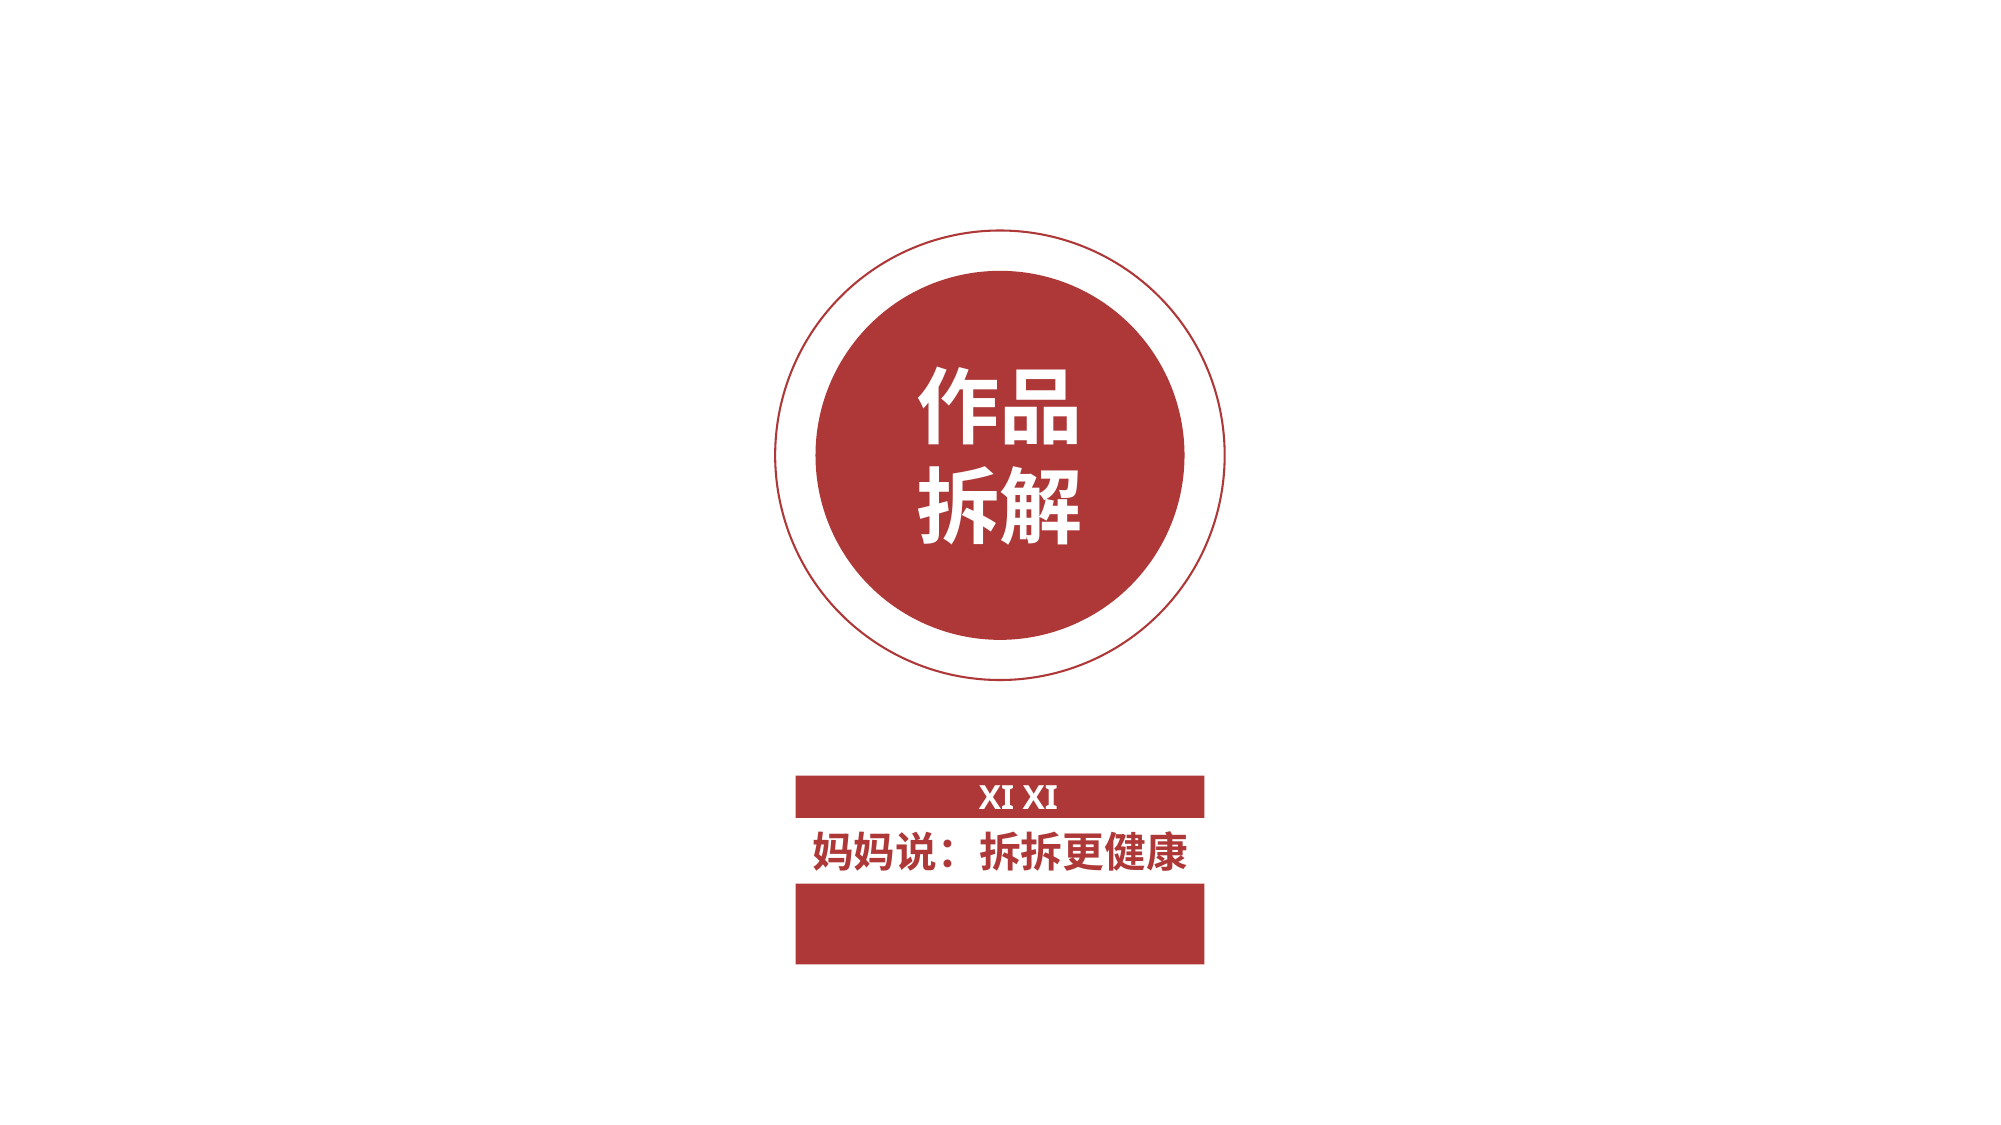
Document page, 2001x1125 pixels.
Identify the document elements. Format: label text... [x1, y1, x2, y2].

text_box XI XI [964, 769, 1074, 824]
text_box [774, 229, 1226, 682]
text_box 作品 拆解 [901, 346, 1099, 562]
text_box [794, 775, 964, 819]
text_box [1074, 775, 1205, 819]
text_box [814, 269, 1186, 641]
text_box [794, 883, 1205, 966]
text_box 妈妈说：拆拆更健康 [797, 819, 1203, 883]
